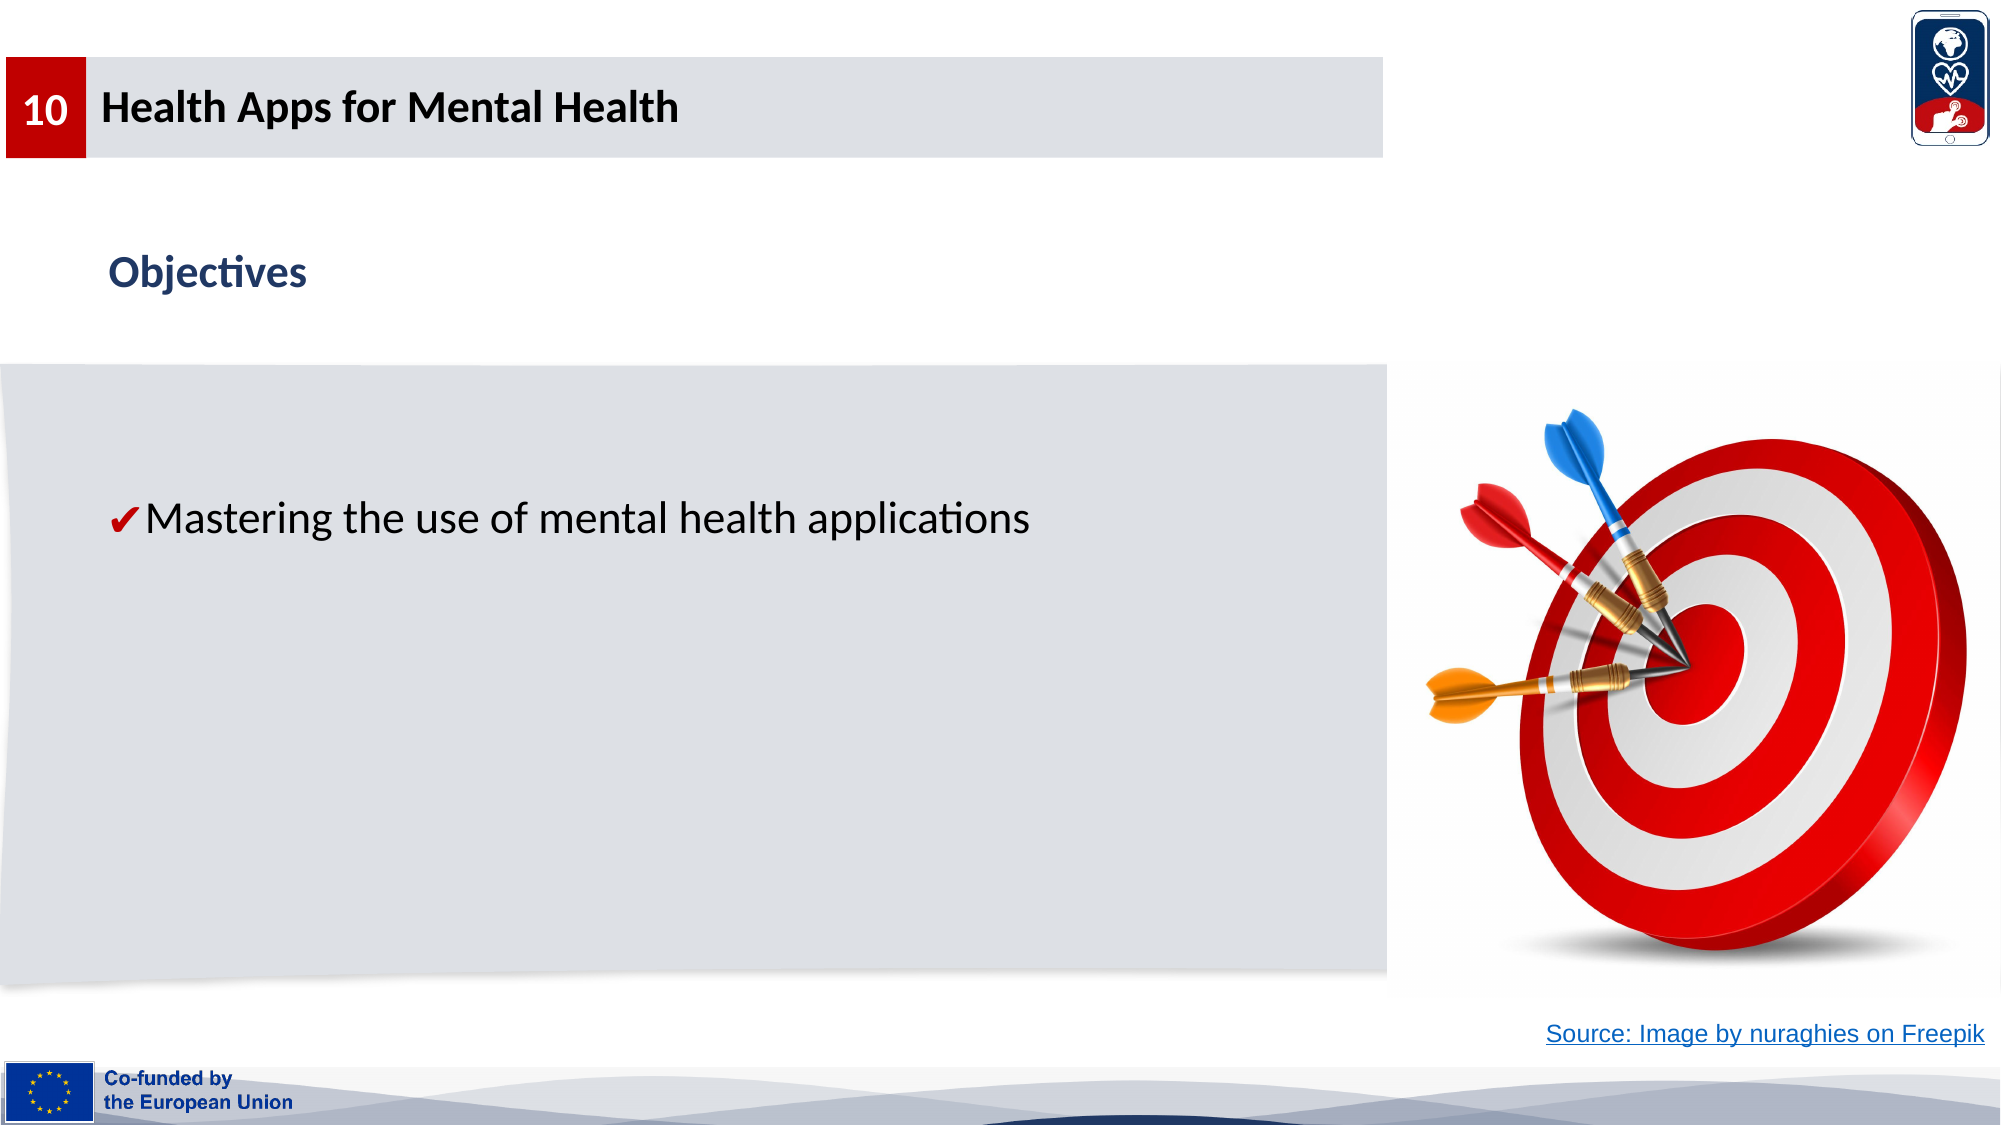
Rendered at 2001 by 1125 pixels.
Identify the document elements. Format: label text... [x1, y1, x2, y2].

text_box 10 [6, 71, 87, 143]
text_box [6, 57, 86, 71]
text_box [6, 143, 87, 159]
picture [1387, 361, 2000, 998]
list Mastering the use of mental health applications [91, 480, 1382, 986]
picture [1911, 10, 1990, 146]
picture [0, 1058, 2001, 1125]
title Objectives [93, 221, 1819, 324]
text_box Health Apps for Mental Health [86, 57, 1383, 158]
text_box Source: Image by nuraghies on Freepik [1363, 1009, 2000, 1055]
